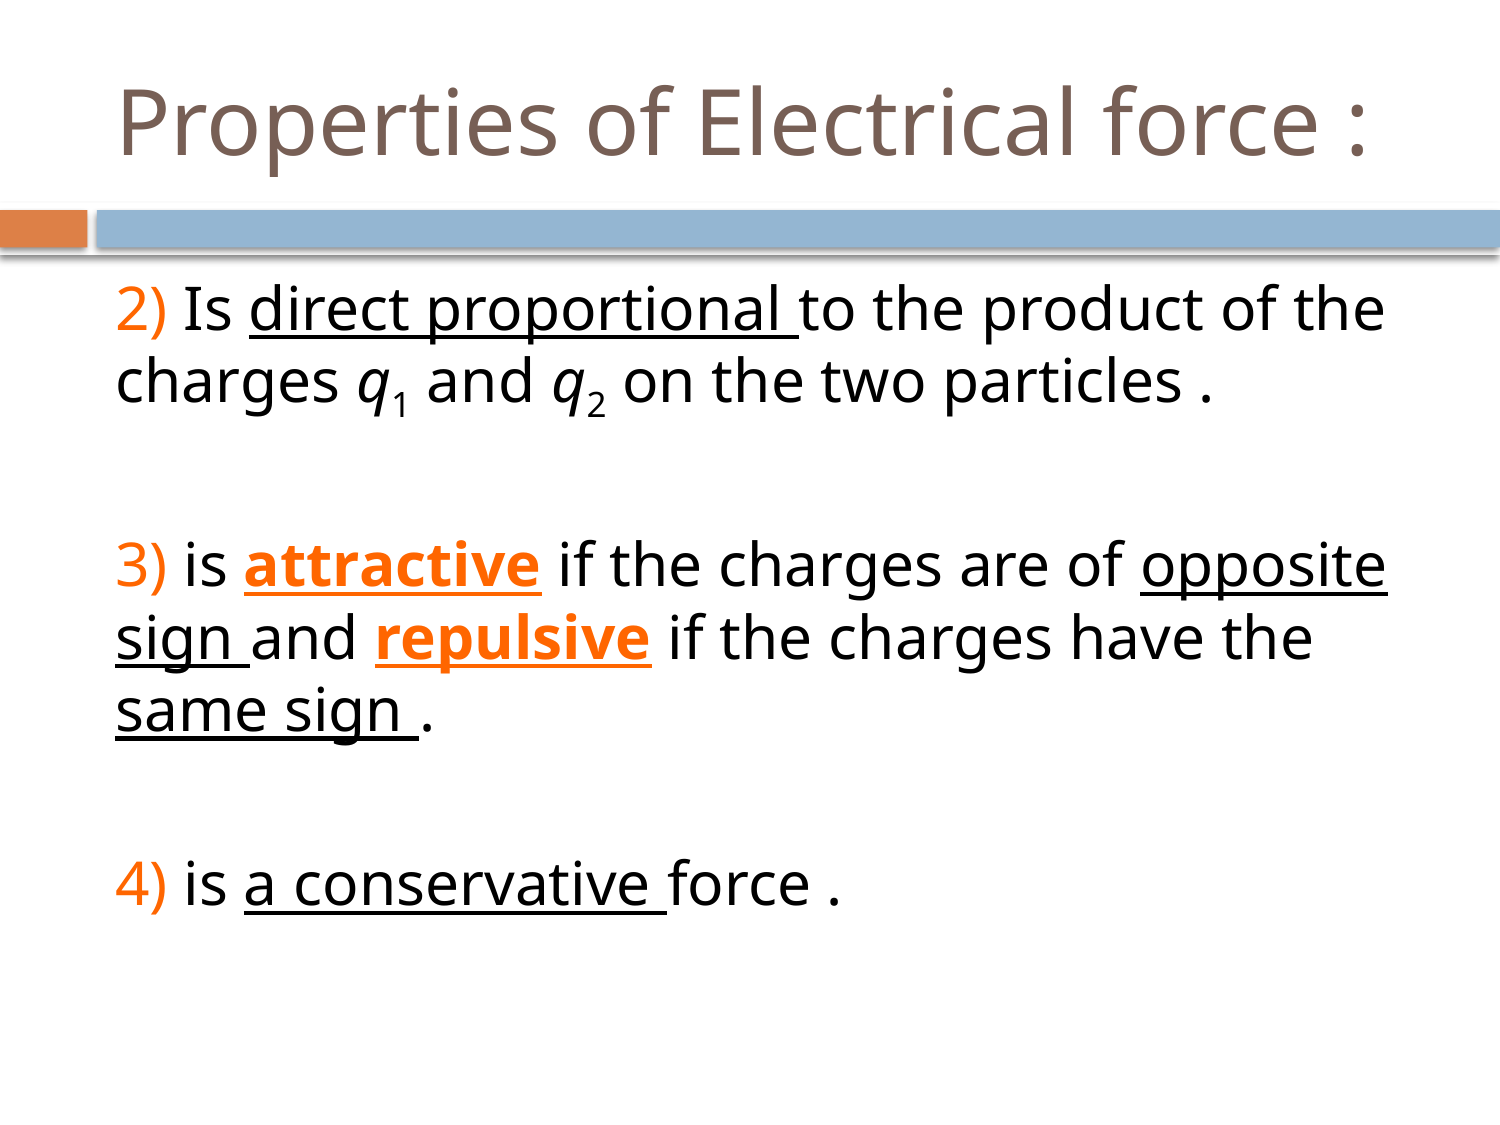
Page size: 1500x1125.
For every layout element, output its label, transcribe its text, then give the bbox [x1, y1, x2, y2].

title Properties of Electrical force : [100, 37, 1438, 200]
list 2) Is direct proportional to the product of the charges q1 and q2 on the two particles . 3) is attractive if the charges are of opposite sign and repulsive if the charges have the same sign . 4) is a conservative force . [100, 262, 1438, 1000]
